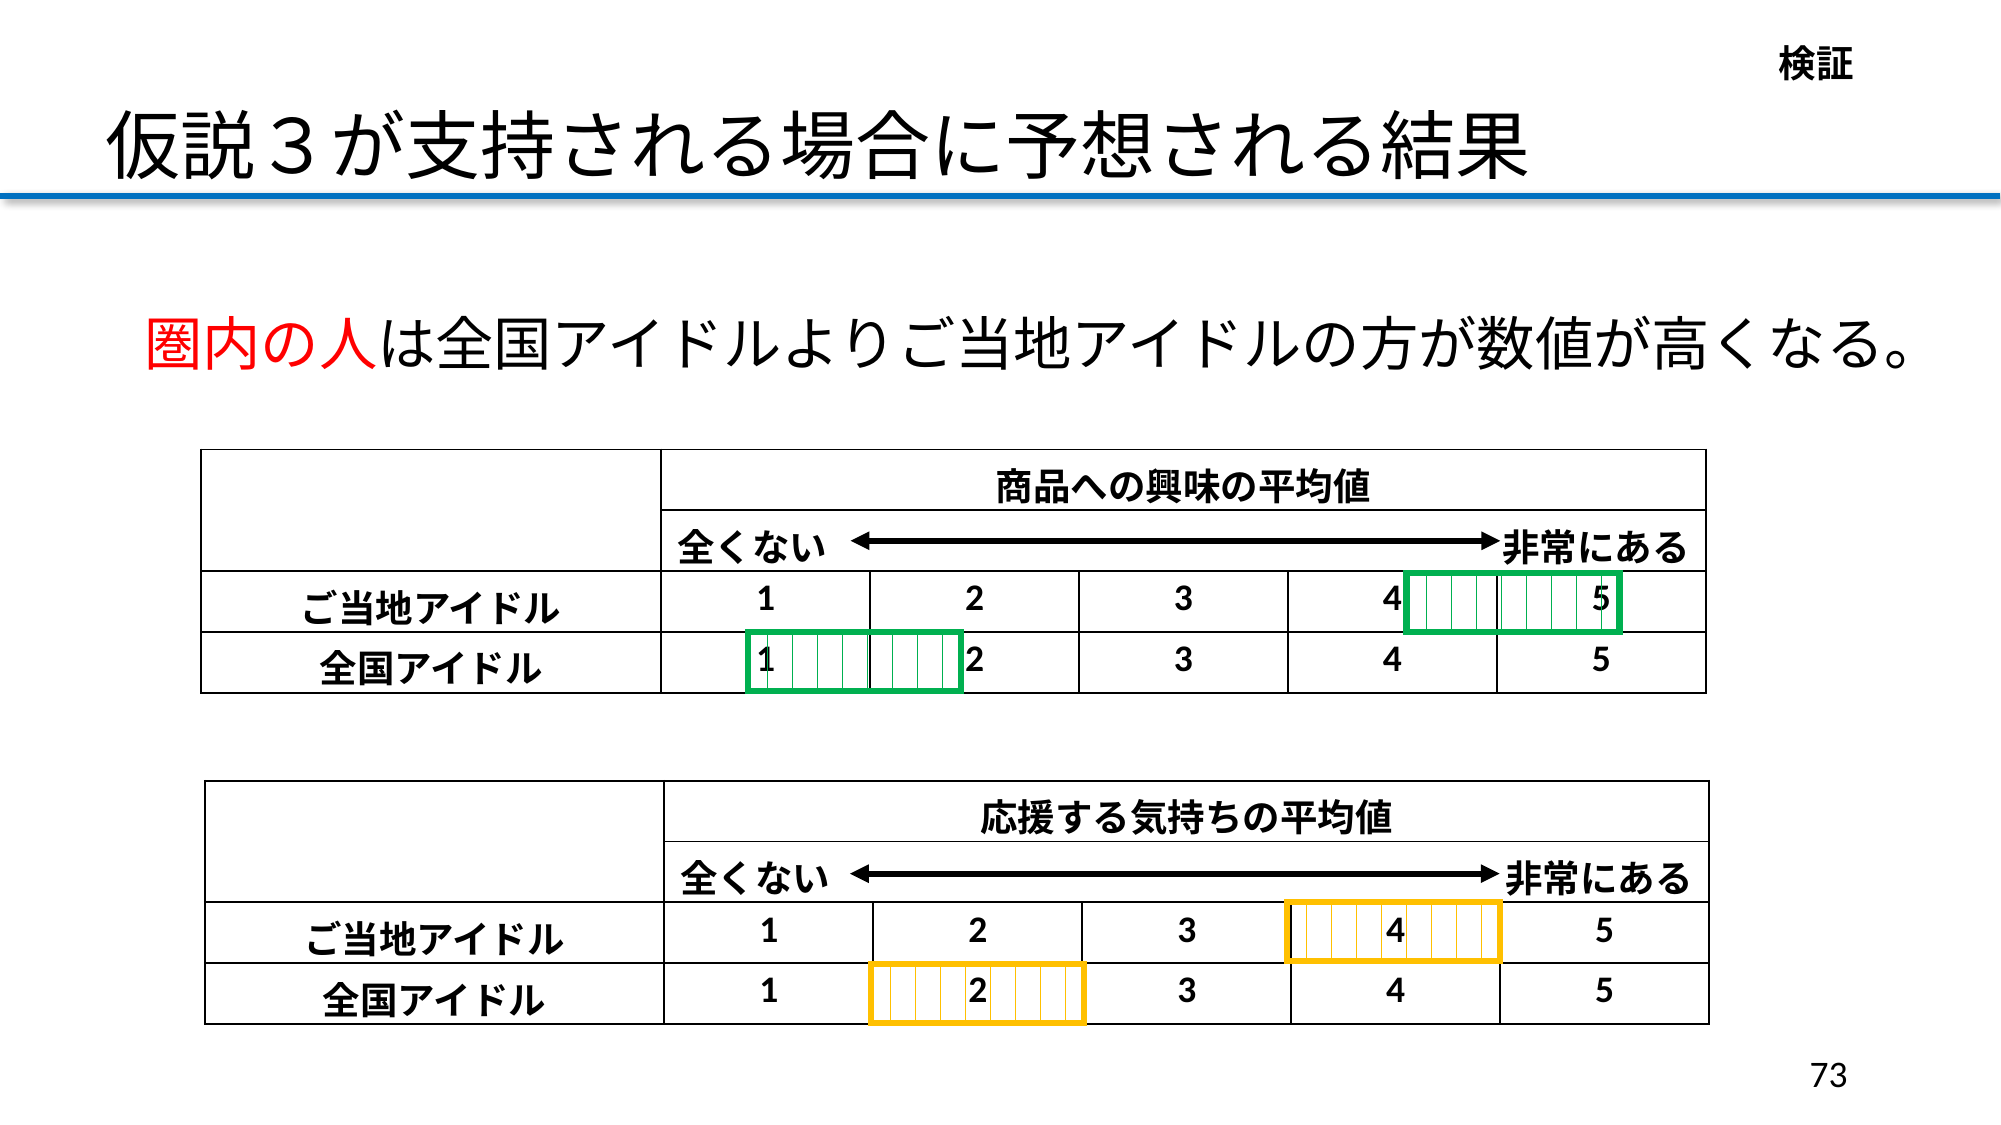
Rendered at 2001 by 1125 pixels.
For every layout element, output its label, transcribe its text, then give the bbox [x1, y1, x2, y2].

table_cell 3 [1083, 903, 1284, 962]
table_header [202, 450, 660, 570]
table_cell 2 [964, 633, 1078, 692]
table_header [206, 782, 663, 901]
table_cell 3 [1080, 572, 1287, 631]
text_box 圏内の人は全国アイドルよりご当地アイドルの方が数値が高くなる。 [129, 299, 1958, 385]
table_cell 4 [1289, 572, 1403, 631]
table_cell 4 [1289, 633, 1496, 692]
table_cell 4 [1292, 964, 1499, 1023]
table_cell 1 [665, 964, 868, 1023]
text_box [1406, 572, 1620, 635]
table_cell 全国アイドル [206, 964, 663, 1023]
text_box 検証 [1764, 33, 1869, 93]
table_cell 3 [1087, 964, 1290, 1023]
table_cell 全くない 非常にある [665, 842, 1708, 901]
table_cell 全国アイドル [202, 633, 660, 692]
table_cell 5 [1623, 572, 1705, 631]
table_cell 1 [662, 633, 745, 692]
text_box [1287, 900, 1501, 964]
table_cell 3 [1080, 633, 1287, 692]
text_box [870, 963, 1084, 1026]
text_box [747, 631, 961, 694]
table_header 応援する気持ちの平均値 [665, 782, 1708, 841]
table_cell 2 [871, 572, 1078, 631]
text_box 仮説３が支持される場合に予想される結果 [90, 91, 1546, 197]
table_cell ご当地アイドル [206, 903, 663, 962]
table_cell 5 [1498, 633, 1705, 692]
table_cell 全くない 非常にある [662, 511, 1705, 570]
table_cell 1 [665, 903, 872, 962]
table_cell ご当地アイドル [202, 572, 660, 631]
table_header 商品への興味の平均値 [662, 450, 1705, 509]
table_cell 2 [874, 903, 1081, 961]
table_cell 1 [662, 572, 869, 631]
slide_number 73 [1412, 1042, 1863, 1103]
table_cell 5 [1503, 903, 1708, 962]
table_cell 5 [1501, 964, 1708, 1023]
